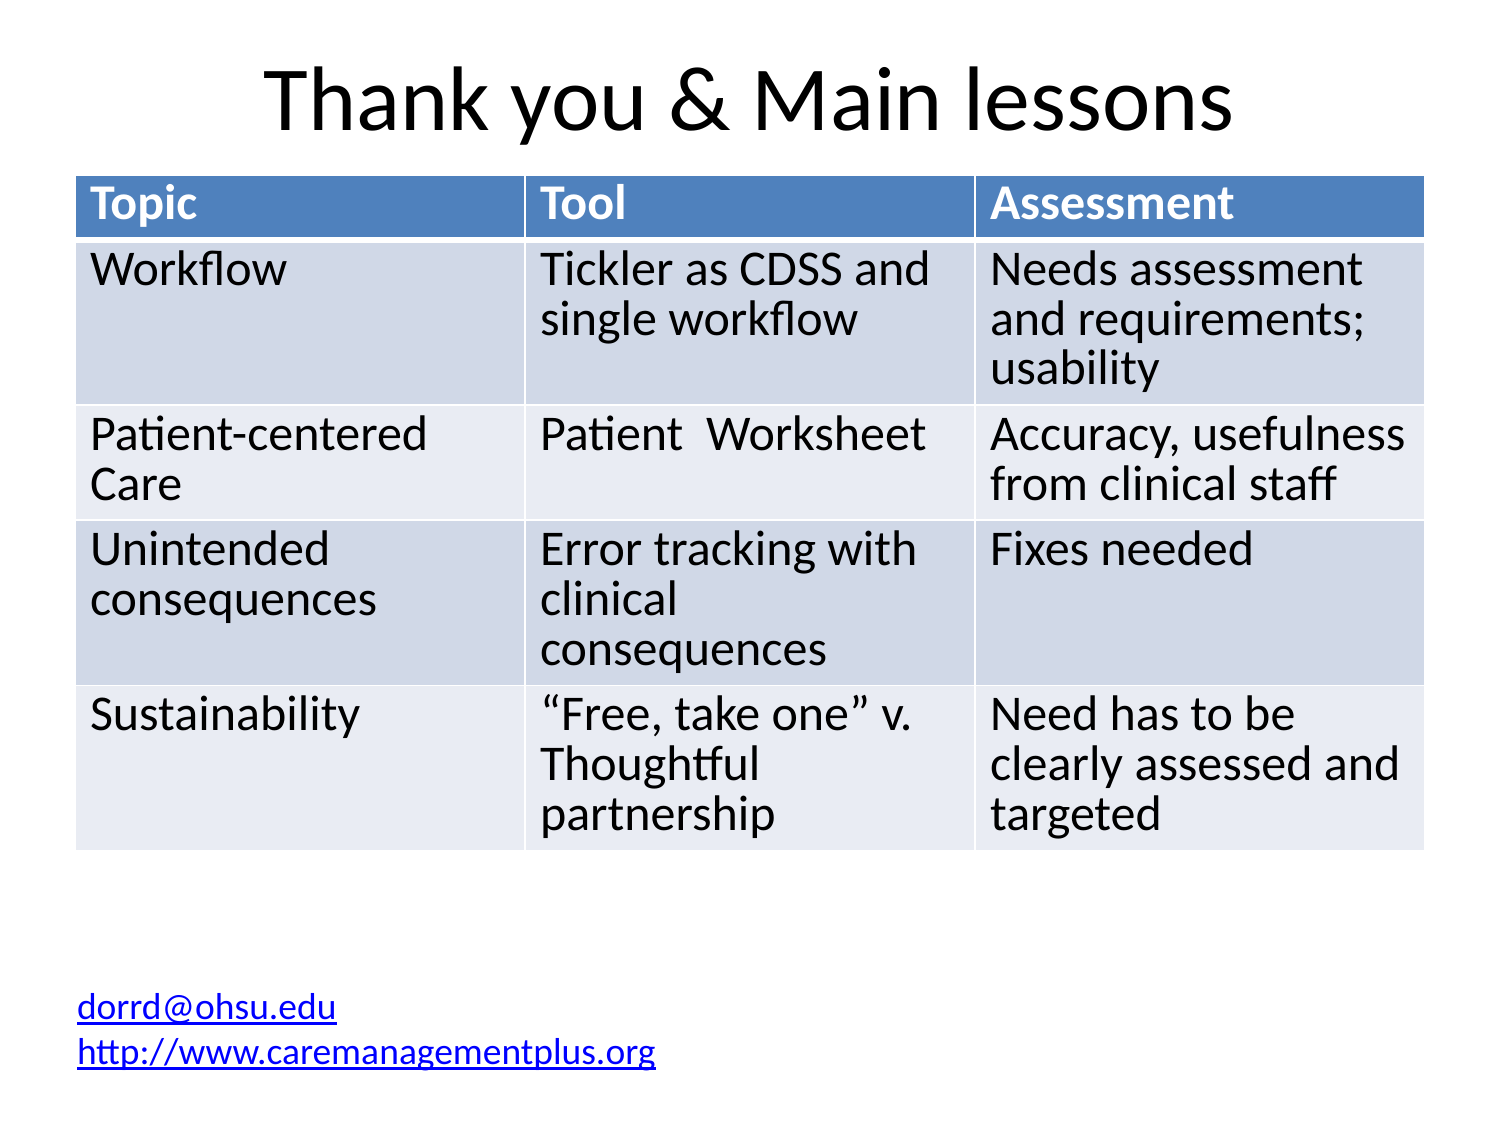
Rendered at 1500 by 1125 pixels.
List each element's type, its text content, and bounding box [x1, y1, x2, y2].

table_cell Need has to be clearly assessed and targeted [976, 686, 1424, 850]
title Thank you & Main lessons [75, 0, 1425, 174]
table_cell Workflow [76, 243, 524, 404]
table_cell Patient-centered Care [76, 406, 524, 519]
text_box dorrd@ohsu.edu http://www.caremanagementplus.org [62, 974, 813, 1080]
table_cell Needs assessment and requirements; usability [976, 243, 1424, 404]
table_cell Sustainability [76, 686, 524, 850]
table_cell Accuracy, usefulness from clinical staff [976, 406, 1424, 519]
table_cell Tickler as CDSS and single workflow [526, 243, 974, 404]
table_cell Unintended consequences [76, 521, 524, 685]
table_cell “Free, take one” v. Thoughtful partnership [526, 686, 974, 850]
table_header Tool [526, 176, 974, 237]
table_header Topic [76, 176, 524, 237]
table_cell Error tracking with clinical consequences [526, 521, 974, 685]
table_cell Patient Worksheet [526, 406, 974, 519]
table_header Assessment [976, 176, 1424, 237]
table_cell Fixes needed [976, 521, 1424, 685]
